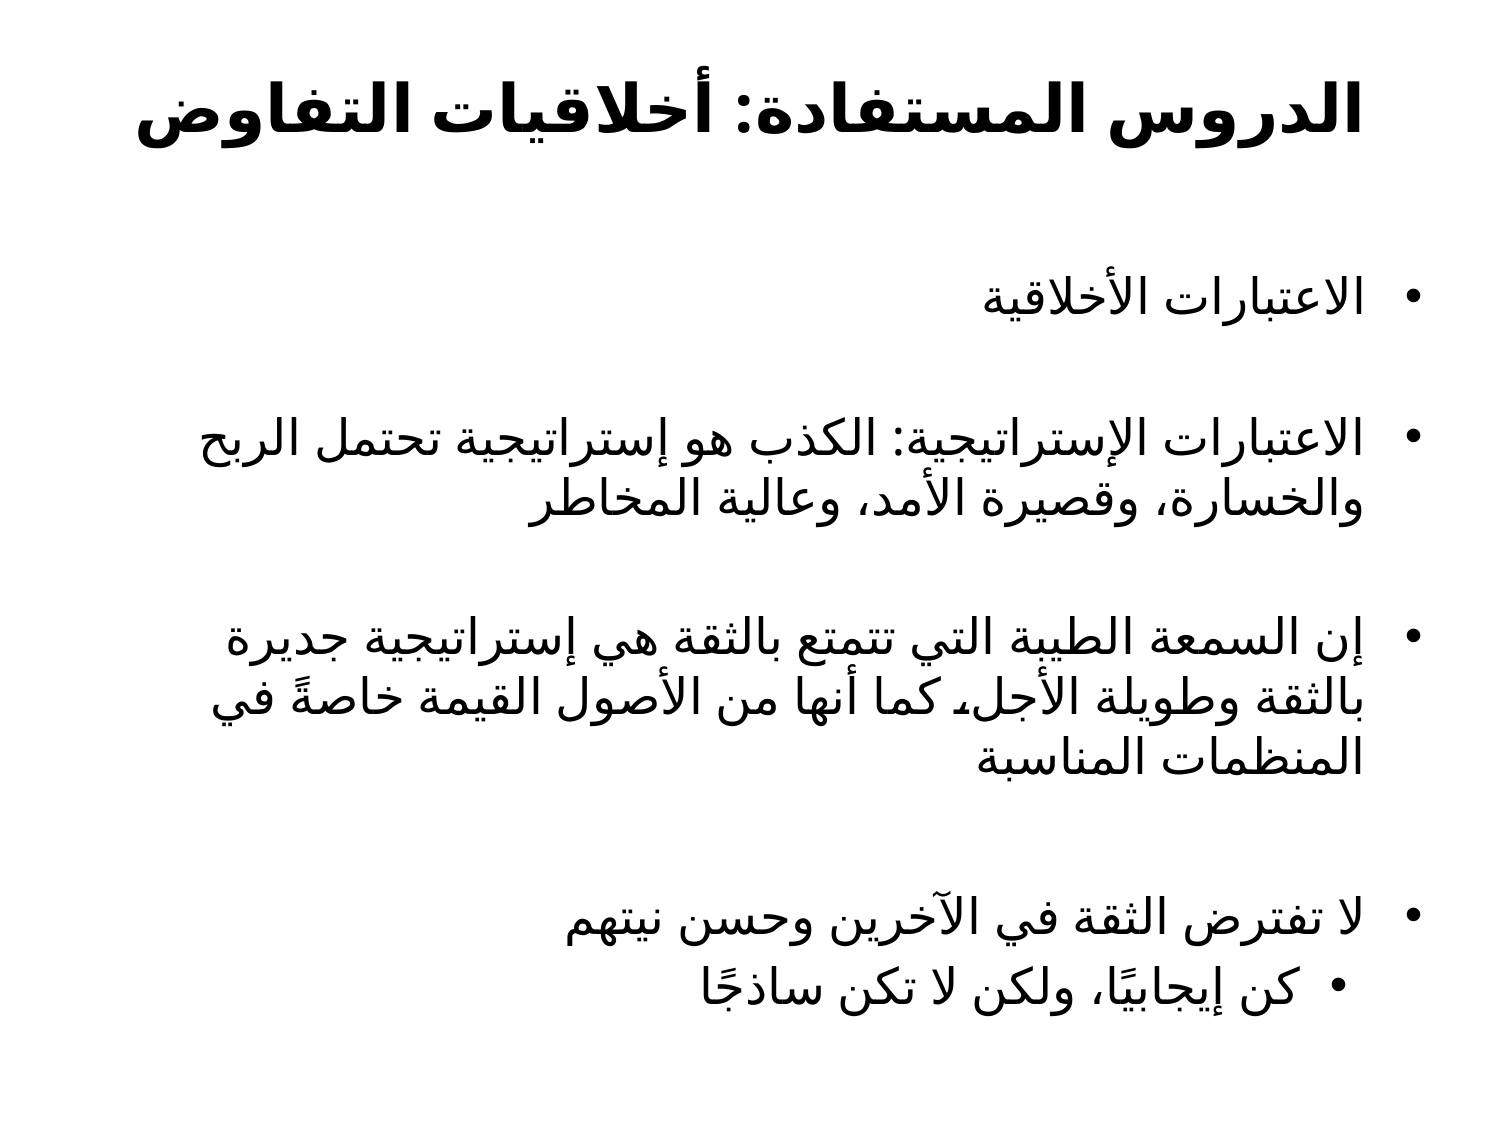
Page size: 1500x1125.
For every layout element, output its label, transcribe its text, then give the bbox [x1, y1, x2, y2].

title الدروس المستفادة: أخلاقيات التفاوض [75, 12, 1425, 200]
list الاعتبارات الأخلاقية الاعتبارات الإستراتيجية: الكذب هو إستراتيجية تحتمل الربح والخسارة، وقصيرة الأمد، وعالية المخاطر إن السمعة الطيبة التي تتمتع بالثقة هي إستراتيجية جديرة بالثقة وطويلة الأجل، كما أنها من الأصول القيمة خاصةً في المنظمات المناسبة لا تفترض الثقة في الآخرين وحسن نيتهم كن إيجابيًا، ولكن لا تكن ساذجًا [87, 257, 1438, 1125]
